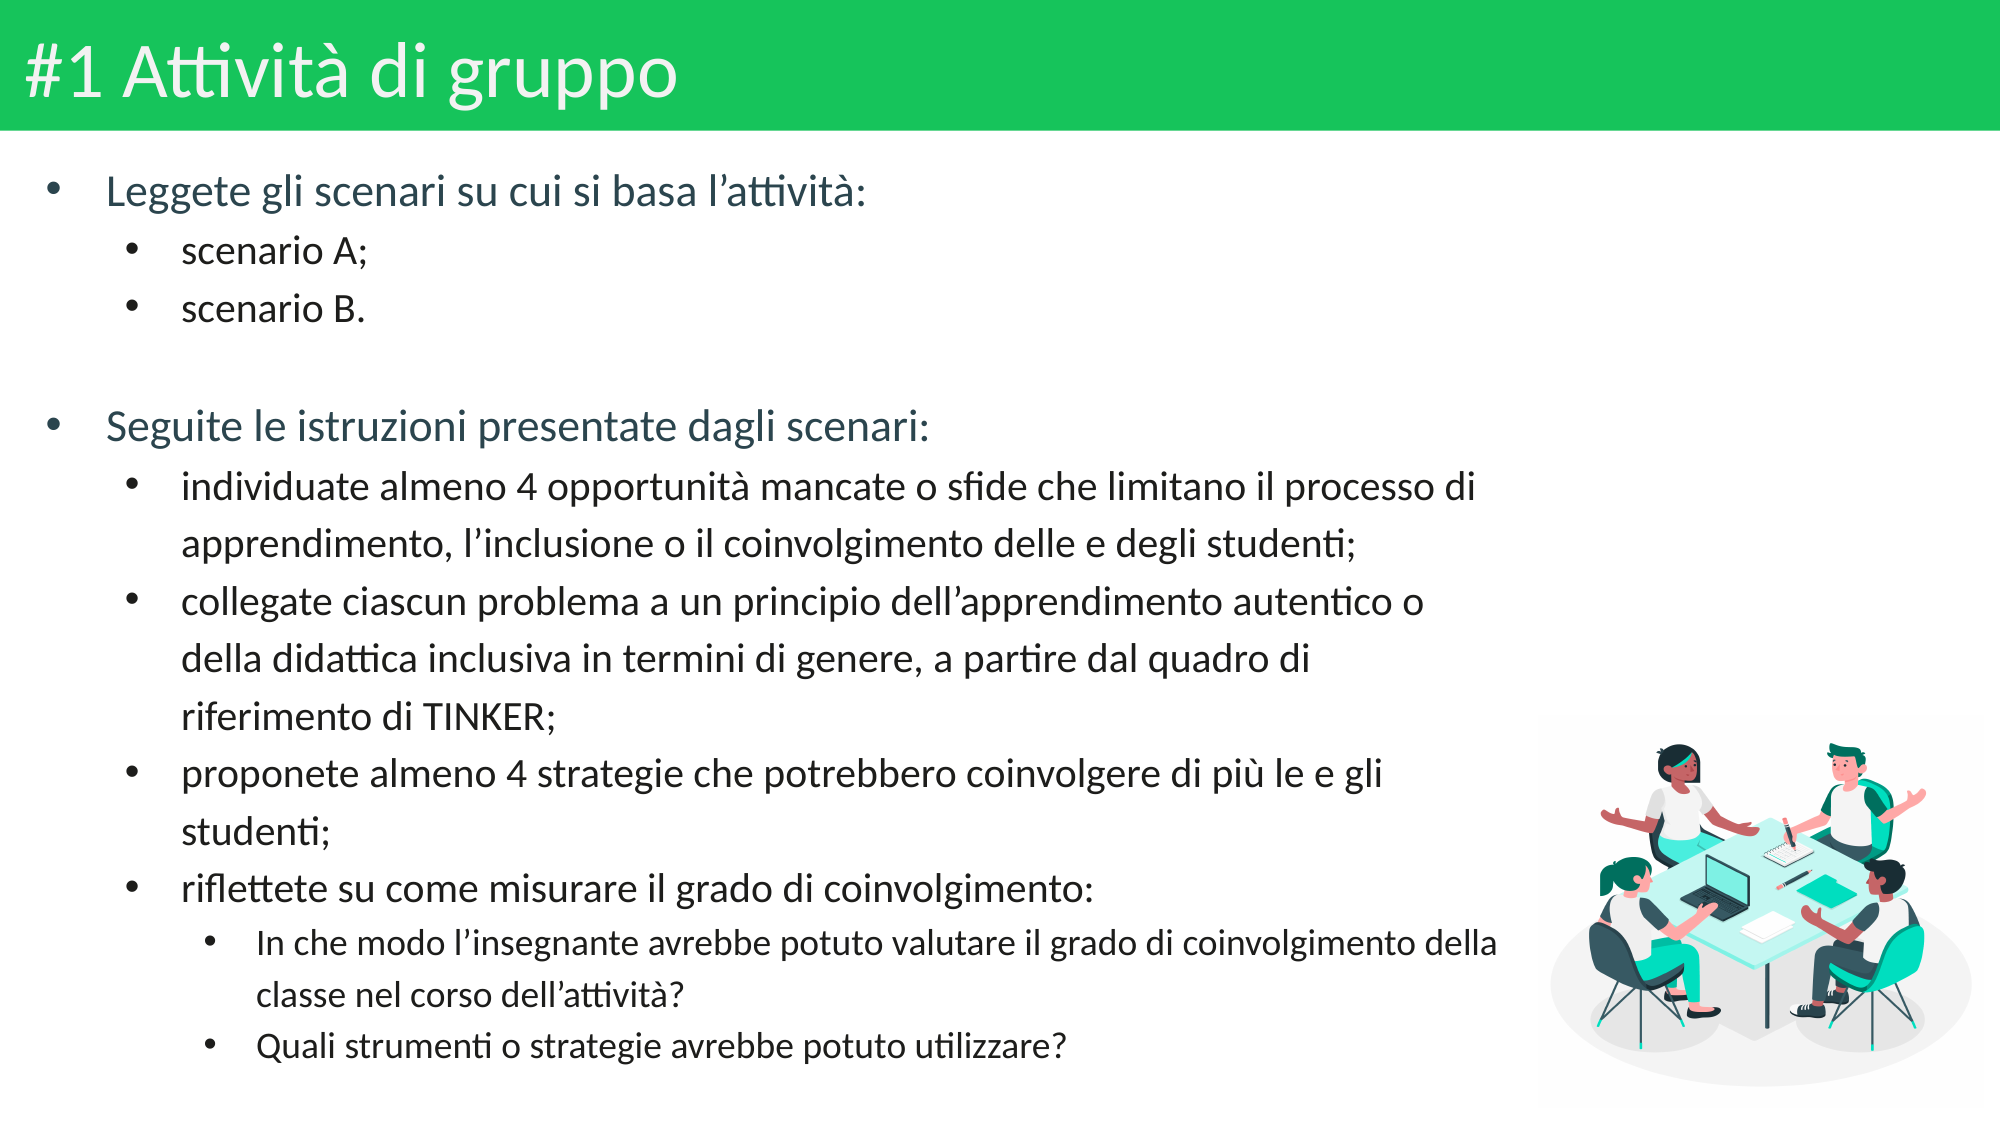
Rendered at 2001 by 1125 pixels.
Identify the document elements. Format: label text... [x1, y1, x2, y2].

list Leggete gli scenari su cui si basa l’attività: scenario A; scenario B. Seguite le istruzioni presentate dagli scenari: individuate almeno 4 opportunità mancate o sfide che limitano il processo di apprendimento, l’inclusione o il coinvolgimento delle e degli studenti; collegate ciascun problema a un principio dell’apprendimento autentico o della didattica inclusiva in termini di genere, a partire dal quadro di riferimento di TINKER; proponete almeno 4 strategie che potrebbero coinvolgere di più le e gli studenti; riflettete su come misurare il grado di coinvolgimento: In che modo l’insegnante avrebbe potuto valutare il grado di coinvolgimento della classe nel corso dell’attività? Quali strumenti o strategie avrebbe potuto utilizzare? [16, 144, 1525, 1108]
picture [1538, 715, 1985, 1108]
title #1 Attività di gruppo [16, 13, 1976, 131]
